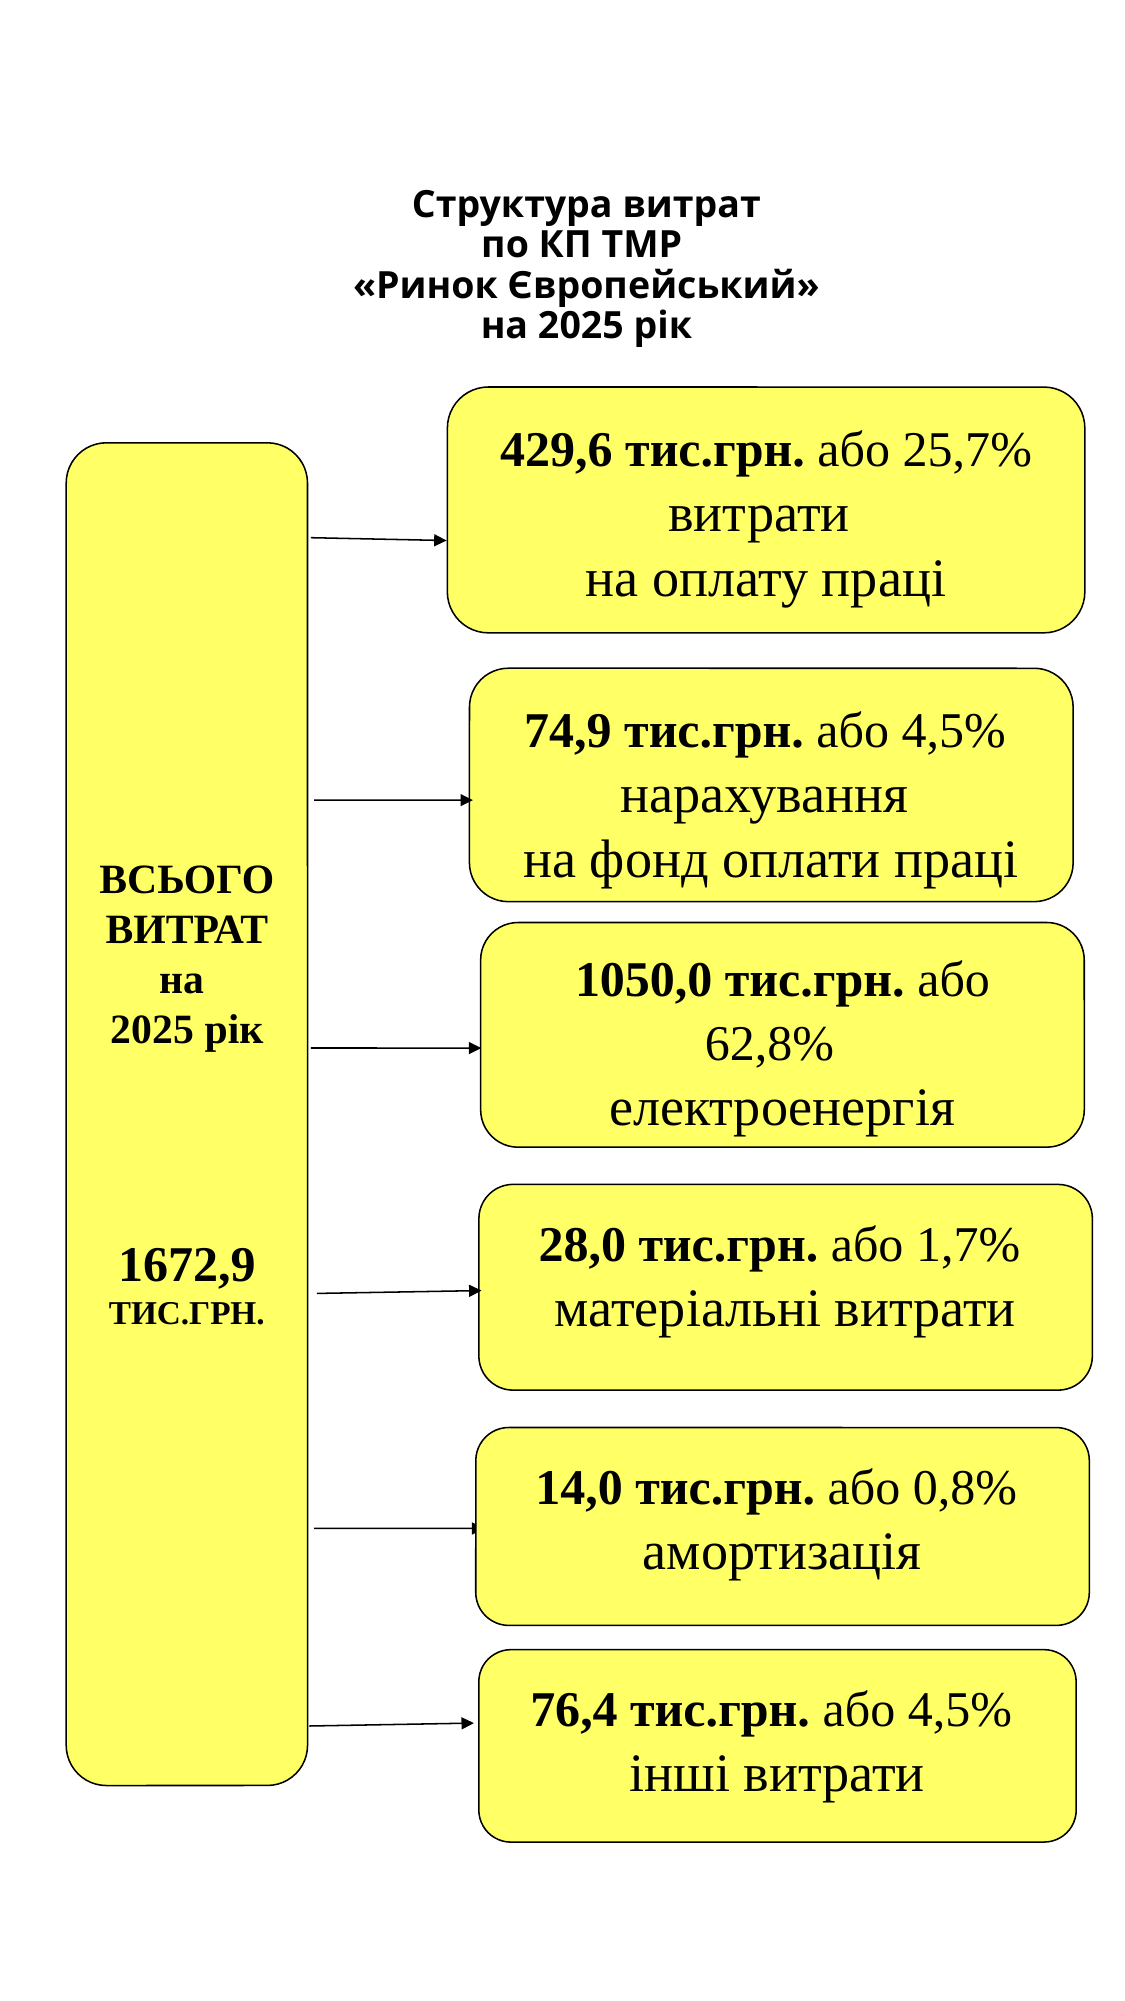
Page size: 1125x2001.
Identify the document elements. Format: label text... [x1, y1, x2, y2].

text_box [310, 534, 447, 547]
text_box 14,0 тис.грн. або 0,8% амортизація [475, 1427, 1090, 1626]
text_box [314, 1522, 475, 1535]
text_box 429,6 тис.грн. або 25,7% витрати на оплату праці [447, 386, 1085, 633]
text_box [316, 1284, 482, 1298]
text_box [309, 1717, 474, 1730]
text_box 74,9 тис.грн. або 4,5% нарахування на фонд оплати праці [469, 668, 1074, 902]
text_box [314, 793, 473, 807]
text_box 76,4 тис.грн. або 4,5% інші витрати [478, 1649, 1077, 1843]
text_box [310, 1041, 480, 1055]
text_box 28,0 тис.грн. або 1,7% матеріальні витрати [478, 1184, 1093, 1391]
text_box ВСЬОГО ВИТРАТ на 2025 рік 1672,9 ТИС.ГРН. [66, 442, 308, 1786]
title Структура витрат по КП ТМР «Ринок Європейський» на 2025 рік [99, 177, 1074, 378]
text_box 1050,0 тис.грн. або 62,8% електроенергія [480, 922, 1085, 1148]
